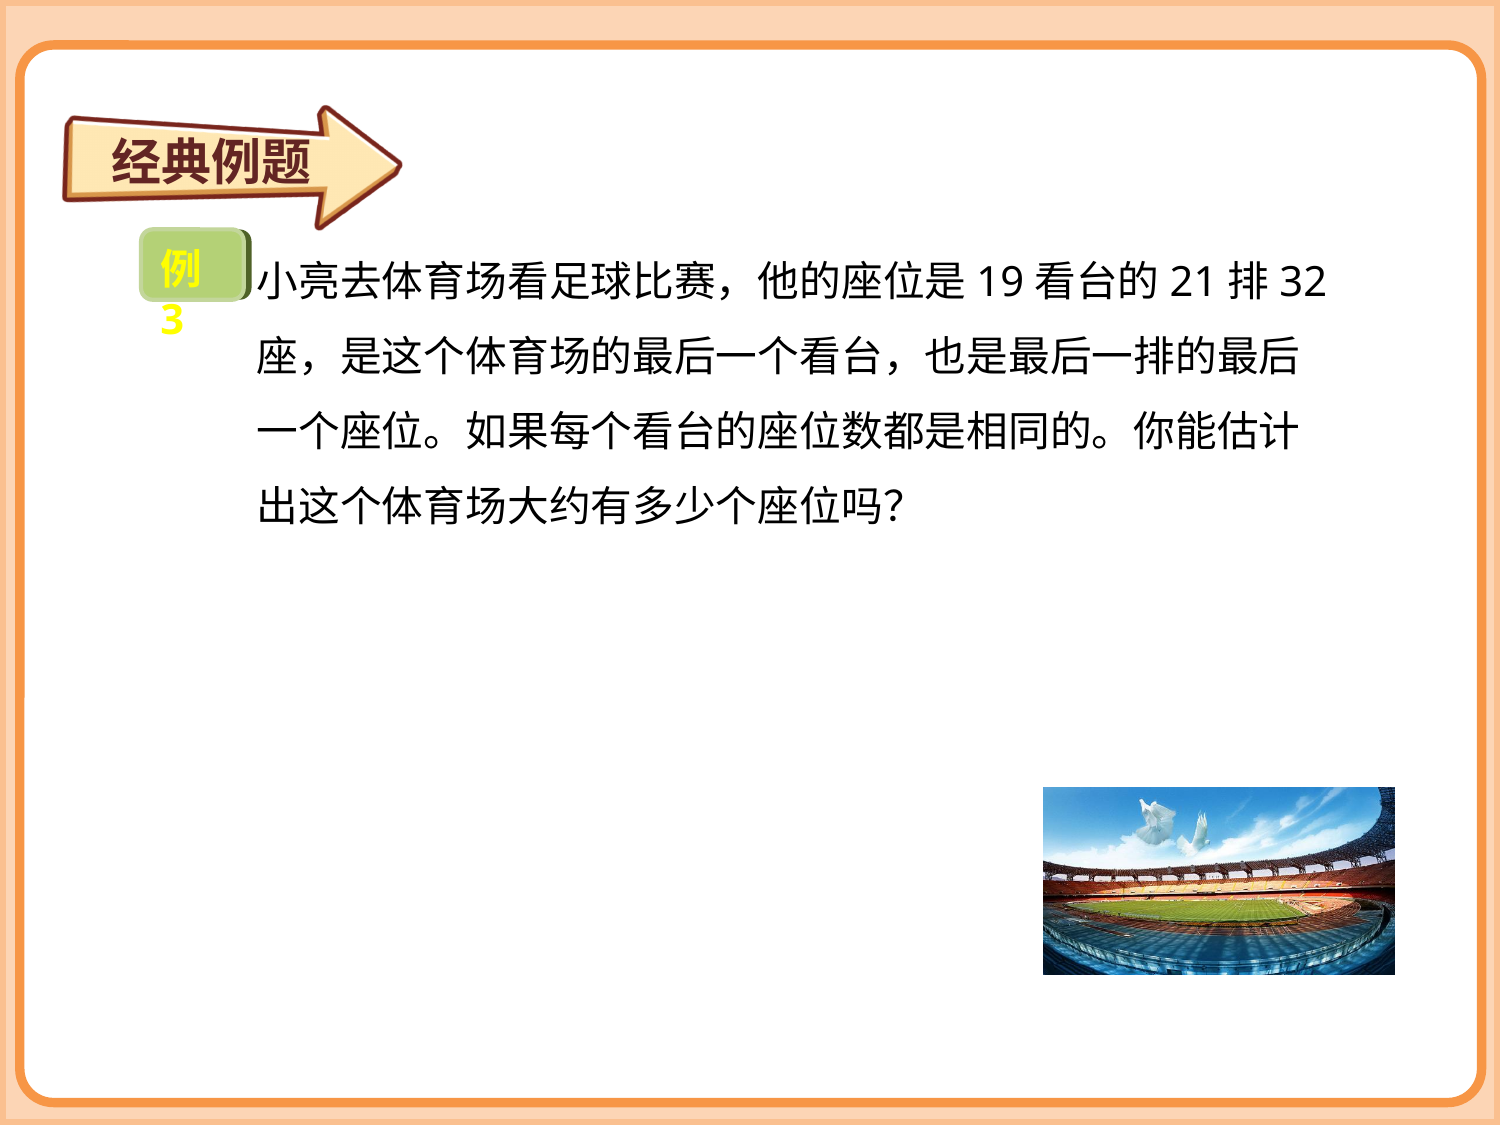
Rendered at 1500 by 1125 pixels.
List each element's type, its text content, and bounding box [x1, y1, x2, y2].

picture [50, 61, 425, 246]
text_box 小亮去体育场看足球比赛，他的座位是19看台的21排32座，是这个体育场的最后一个看台，也是最后一排的最后一个座位。如果每个看台的座位数都是相同的。你能估计出这个体育场大约有多少个座位吗？ [241, 222, 1352, 538]
picture [1033, 774, 1404, 986]
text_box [140, 229, 252, 301]
